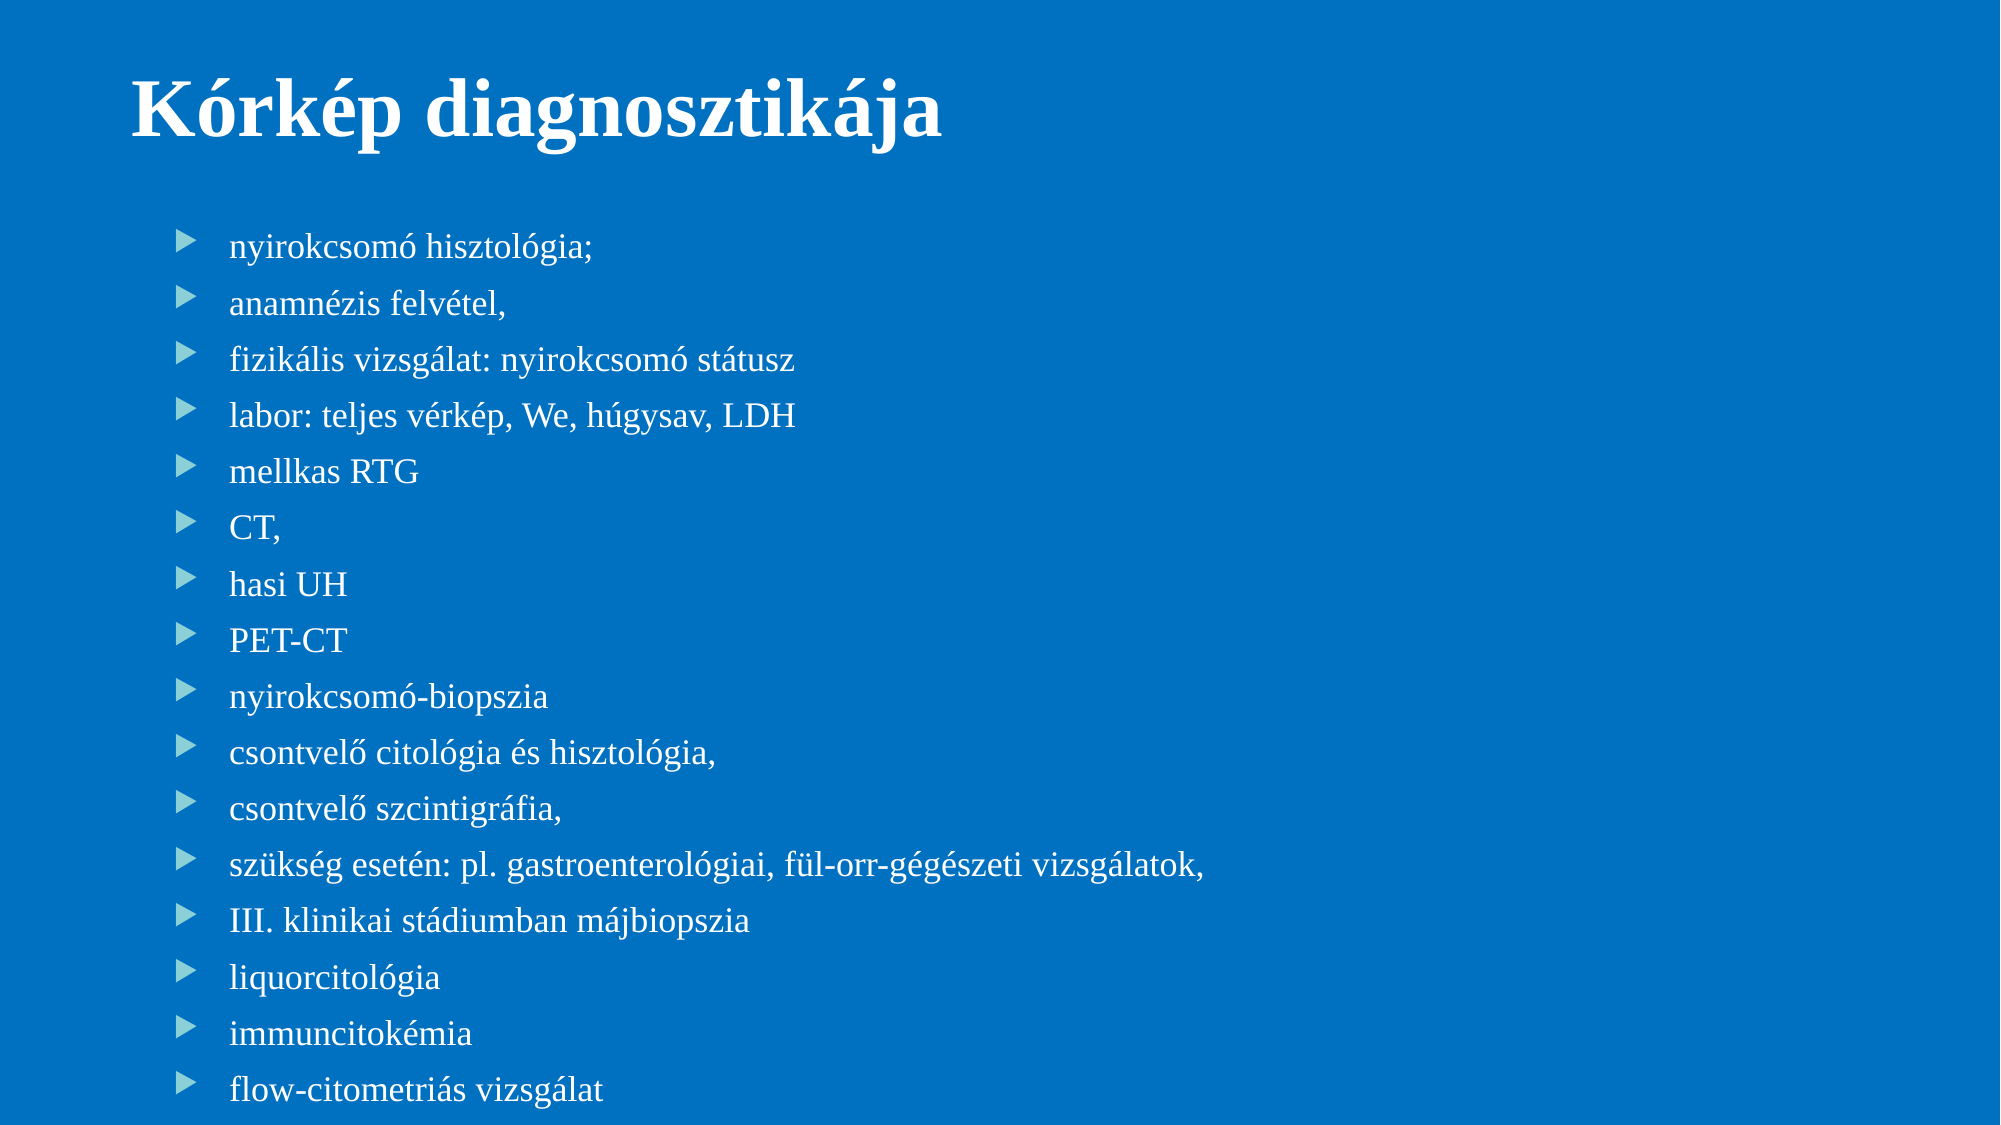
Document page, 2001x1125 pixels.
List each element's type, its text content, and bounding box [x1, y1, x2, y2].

list nyirokcsomó hisztológia; anamnézis felvétel, fizikális vizsgálat: nyirokcsomó státusz labor: teljes vérkép, We, húgysav, LDH mellkas RTG CT, hasi UH PET-CT nyirokcsomó-biopszia csontvelő citológia és hisztológia, csontvelő szcintigráfia, szükség esetén: pl. gastroenterológiai, fül-orr-gégészeti vizsgálatok, III. klinikai stádiumban májbiopszia liquorcitológia immuncitokémia flow-citometriás vizsgálat [158, 215, 1509, 1125]
title Kórkép diagnosztikája [116, 45, 1467, 233]
